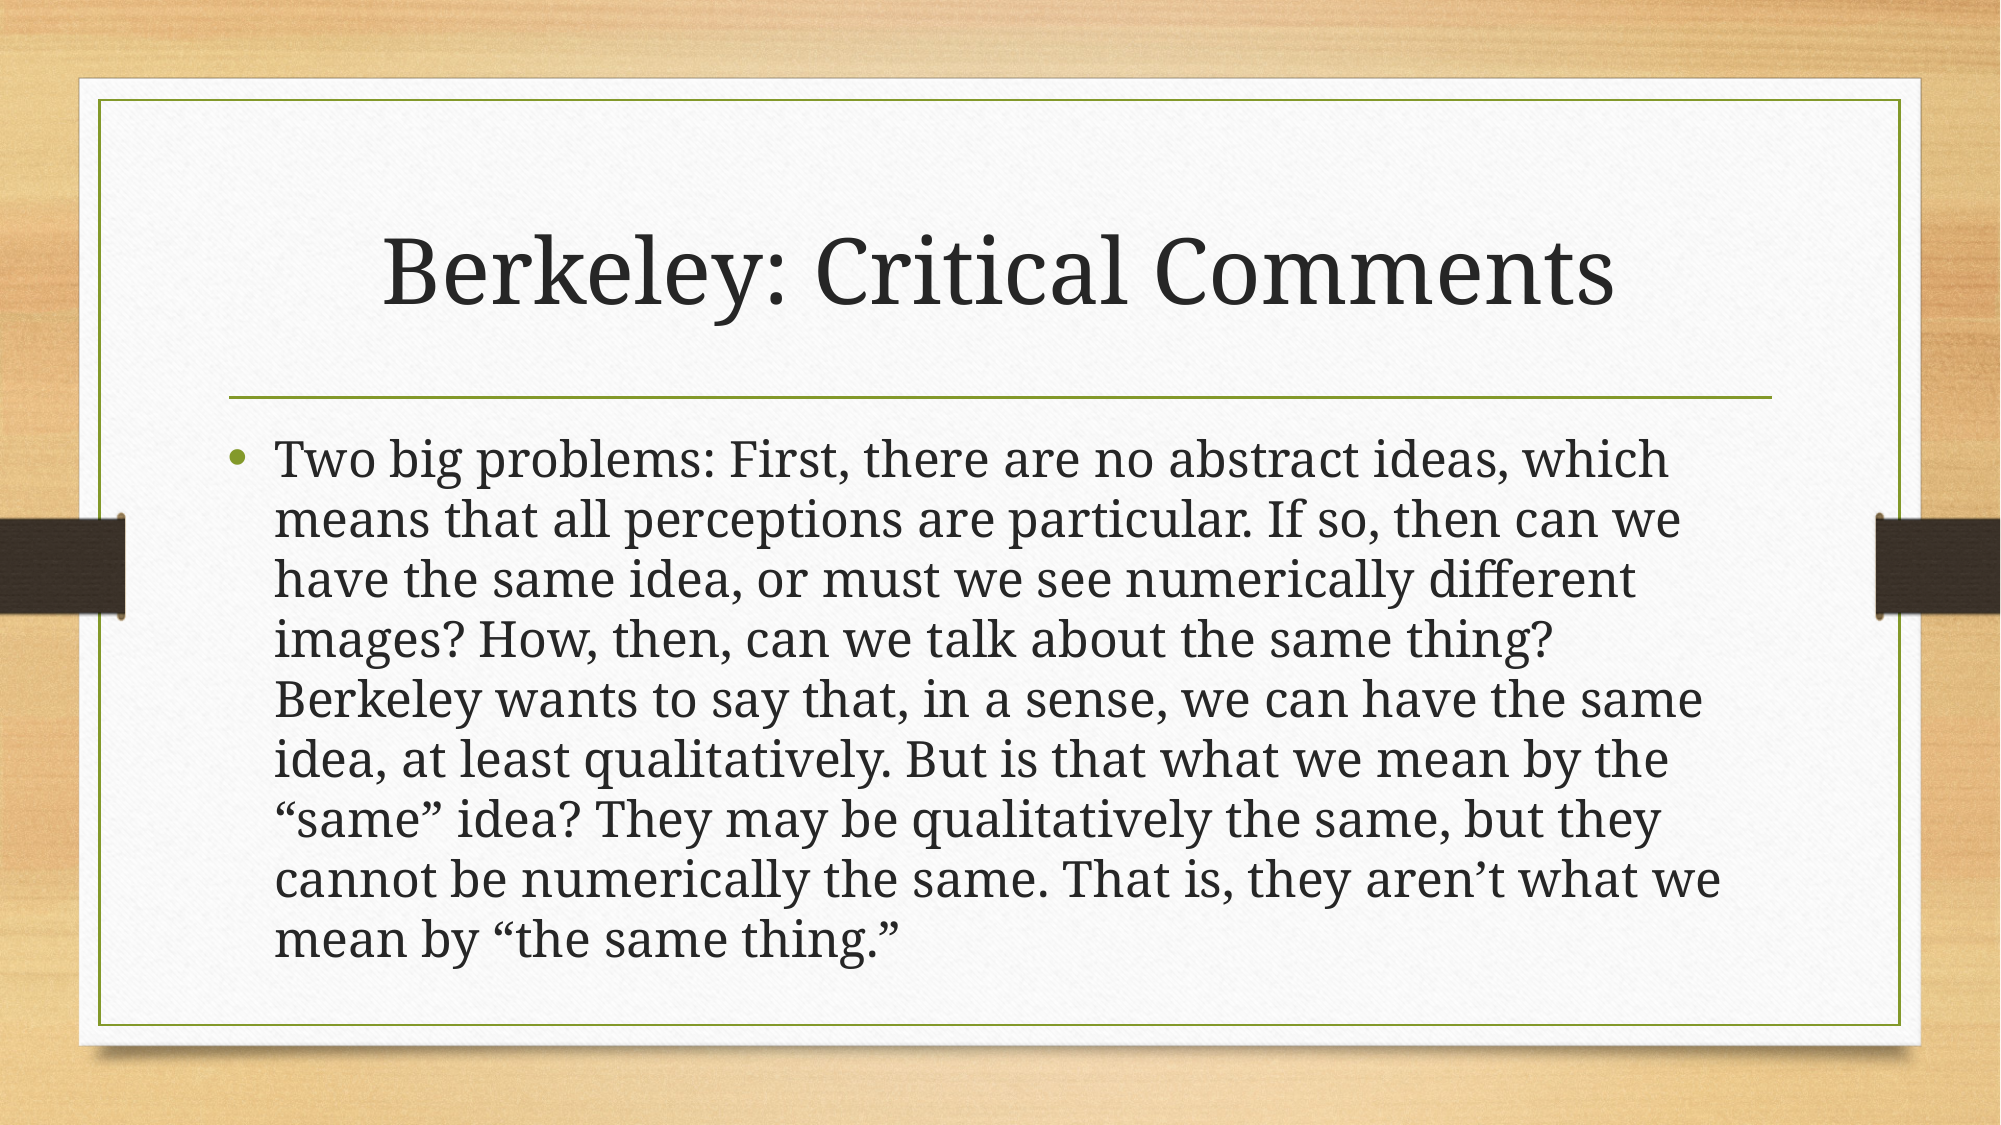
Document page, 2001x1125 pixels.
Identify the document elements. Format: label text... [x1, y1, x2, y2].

picture [0, 0, 2001, 1125]
title Berkeley: Critical Comments [212, 161, 1788, 375]
list Two big problems: First, there are no abstract ideas, which means that all perceptions are particular. If so, then can we have the same idea, or must we see numerically different images? How, then, can we talk about the same thing? Berkeley wants to say that, in a sense, we can have the same idea, at least qualitatively. But is that what we mean by the “same” idea? They may be qualitatively the same, but they cannot be numerically the same. That is, they aren’t what we mean by “the same thing.” [212, 419, 1788, 964]
